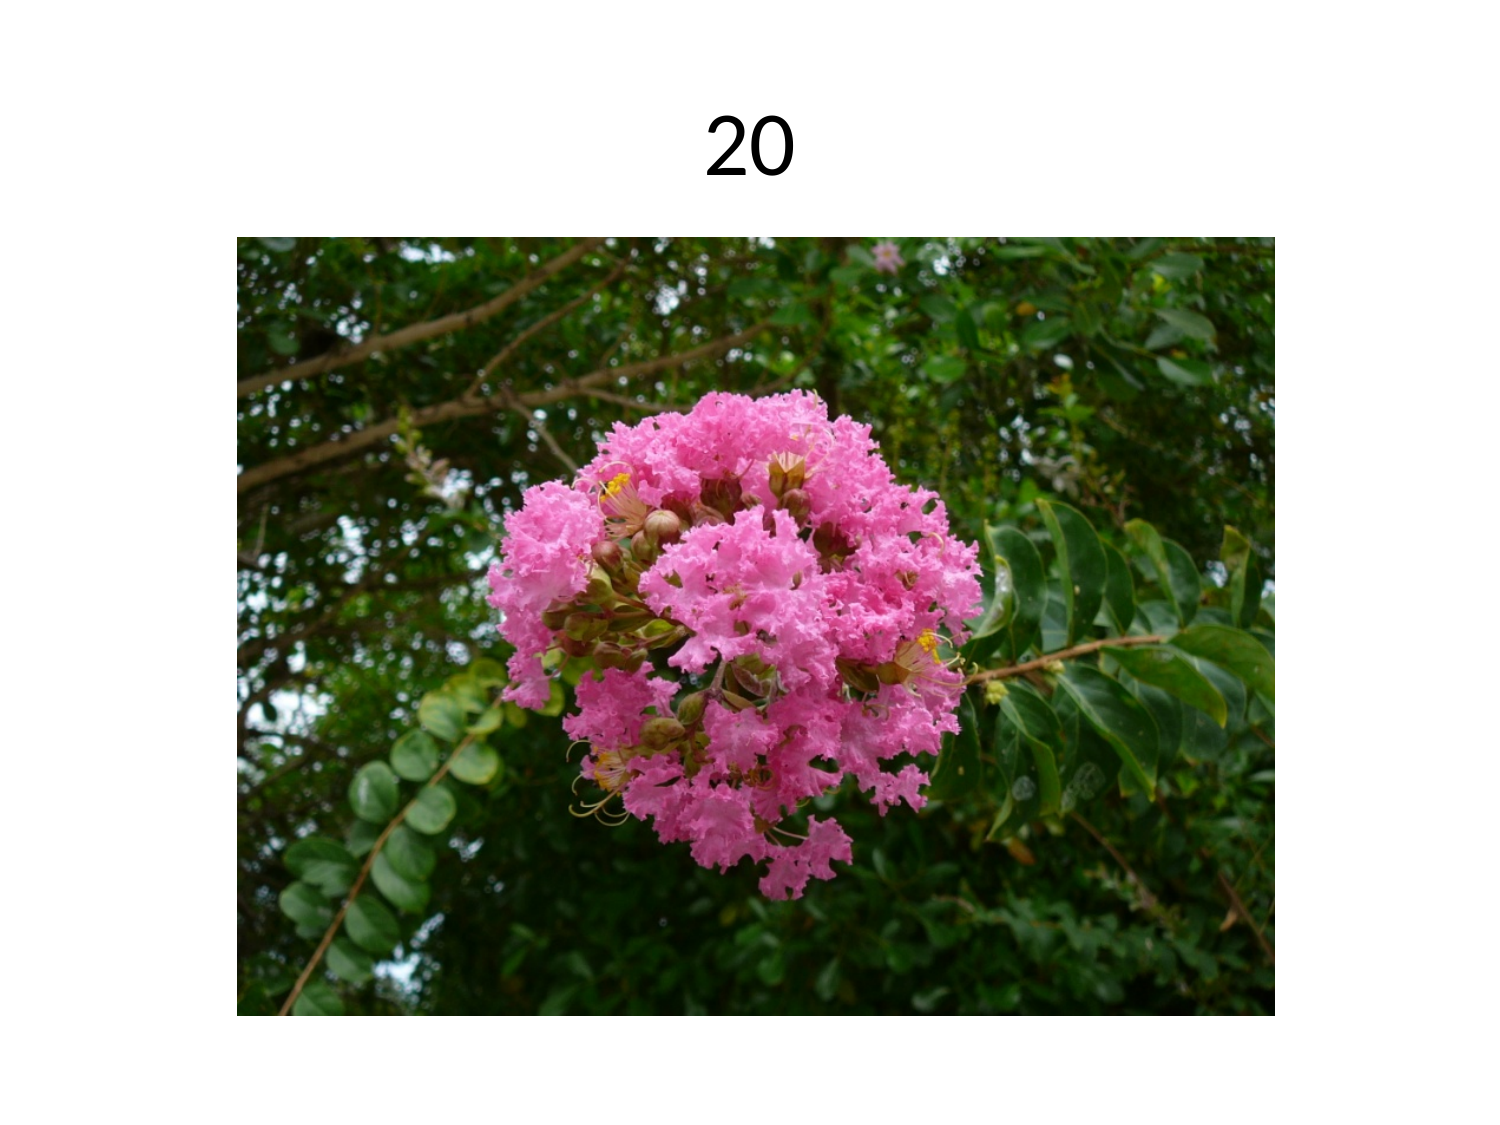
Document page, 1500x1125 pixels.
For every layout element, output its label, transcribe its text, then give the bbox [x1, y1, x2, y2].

picture [237, 237, 1276, 1017]
title 20 [75, 45, 1425, 233]
